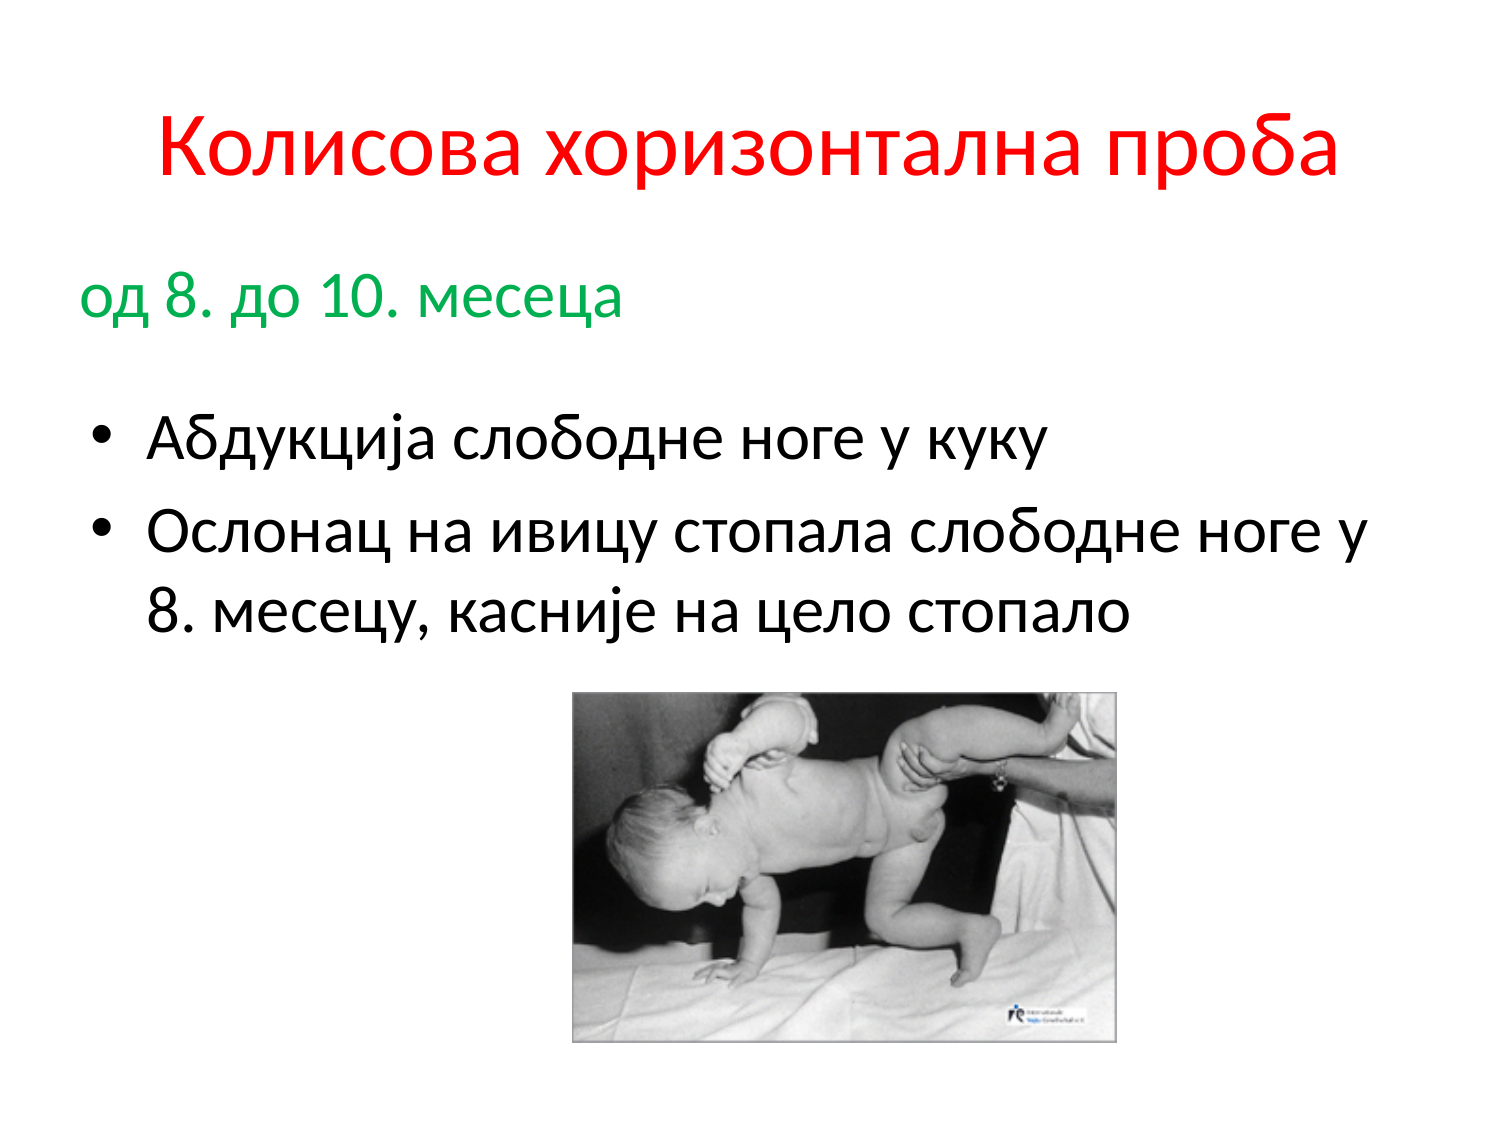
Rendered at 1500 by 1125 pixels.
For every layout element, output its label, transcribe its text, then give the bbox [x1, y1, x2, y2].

list Абдукција слободне ноге у куку Ослонац на ивицу стопала слободне ноге у 8. месецу, касније на цело стопало [75, 385, 1425, 1005]
picture [572, 692, 1117, 1043]
title Колисова хоризонтална проба [75, 45, 1425, 233]
text_box од 8. до 10. месеца [64, 243, 1376, 339]
